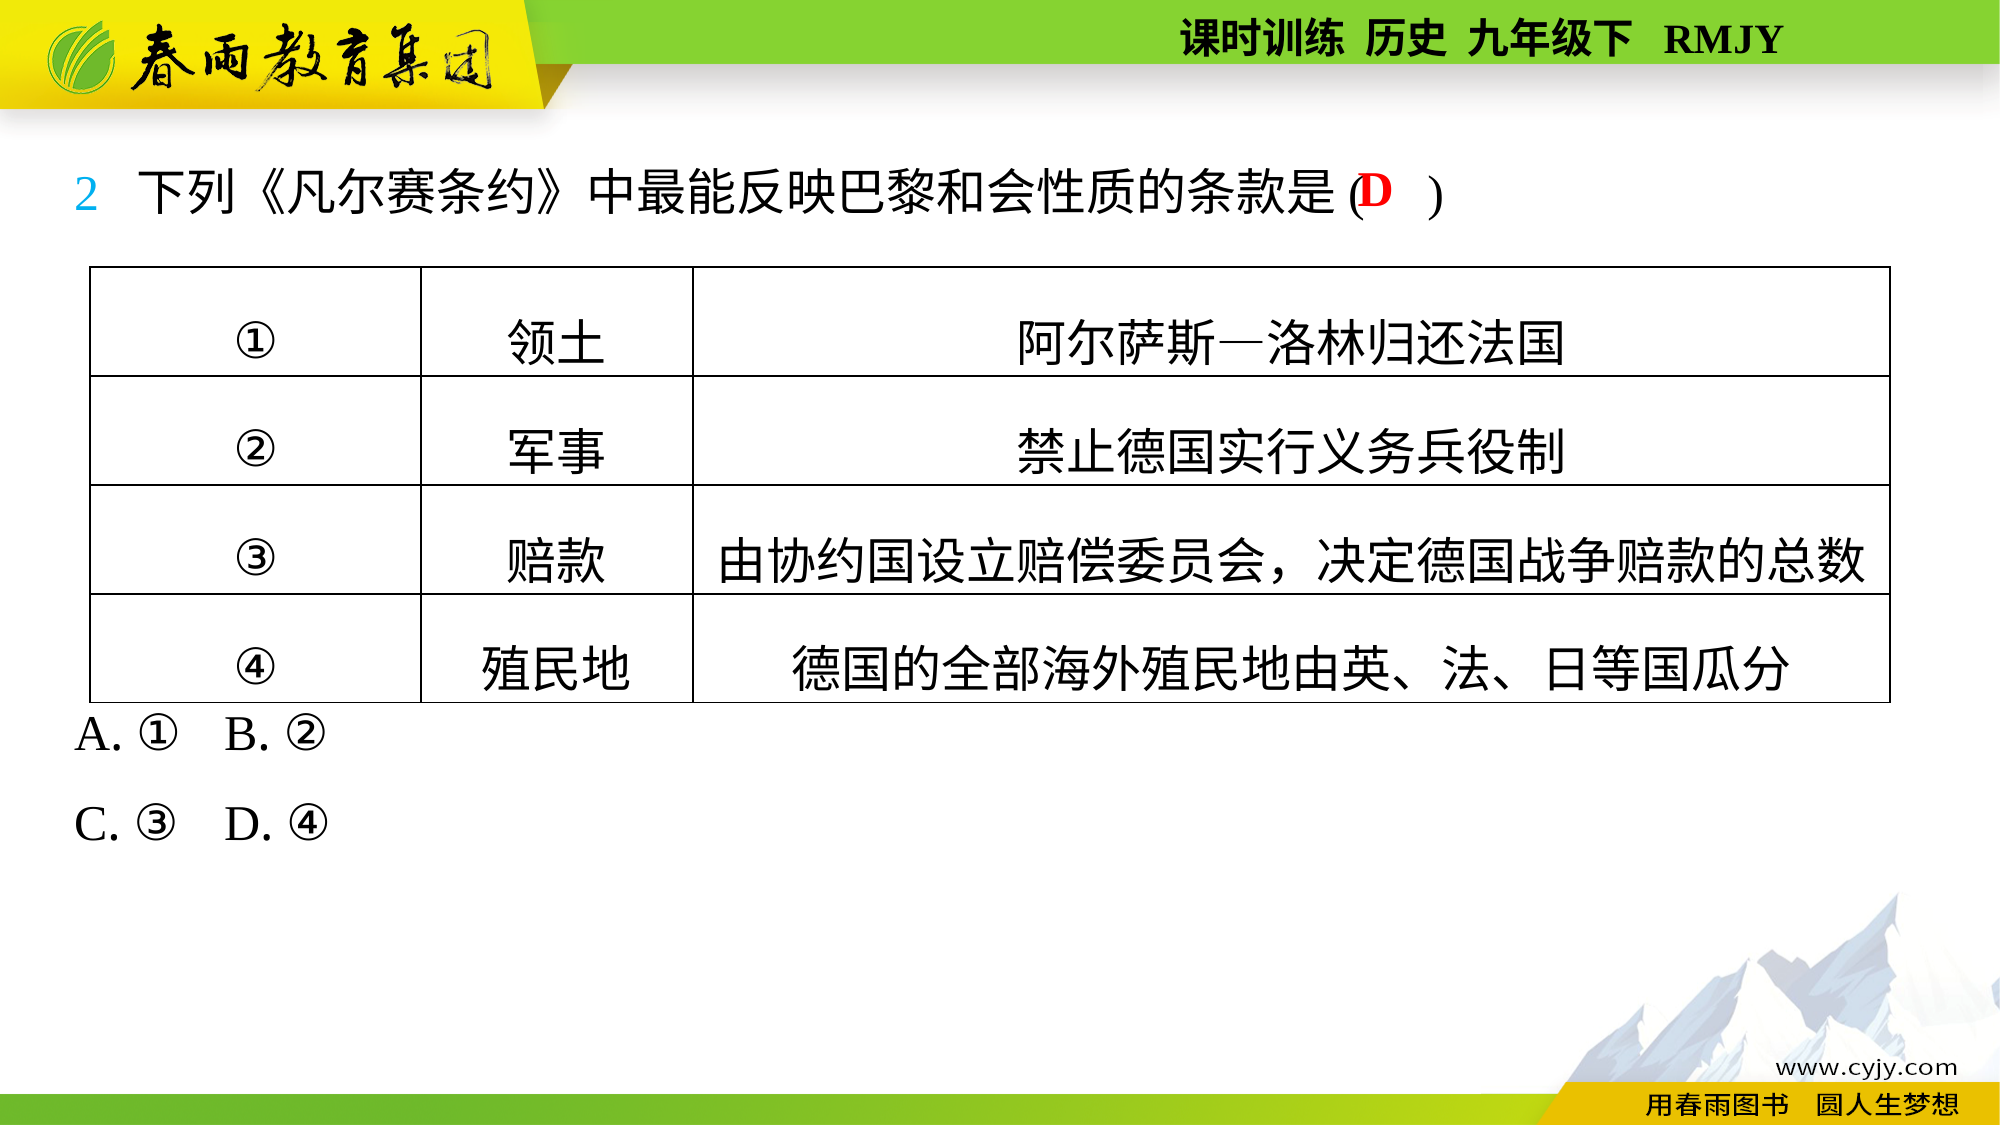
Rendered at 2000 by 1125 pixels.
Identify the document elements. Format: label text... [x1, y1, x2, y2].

text_box D [1342, 148, 1409, 224]
table_cell 赔款 [422, 486, 692, 593]
table_cell ④ [91, 595, 420, 702]
list 2 下列《凡尔赛条约》中最能反映巴黎和会性质的条款是( ) A. ① B. ② C. ③ D. ④ [59, 122, 1944, 865]
table_cell 由协约国设立赔偿委员会，决定德国战争赔款的总数 [694, 486, 1889, 593]
table_header 阿尔萨斯—洛林归还法国 [694, 268, 1889, 375]
table_cell ② [91, 377, 420, 484]
table_header 领土 [422, 268, 692, 375]
table_cell ③ [91, 486, 420, 593]
table_cell 禁止德国实行义务兵役制 [694, 377, 1889, 484]
table_header ① [91, 268, 420, 375]
table_cell 殖民地 [422, 595, 692, 702]
picture [0, 0, 2000, 1125]
table_cell 军事 [422, 377, 692, 484]
table_cell 德国的全部海外殖民地由英、法、日等国瓜分 [694, 595, 1889, 702]
